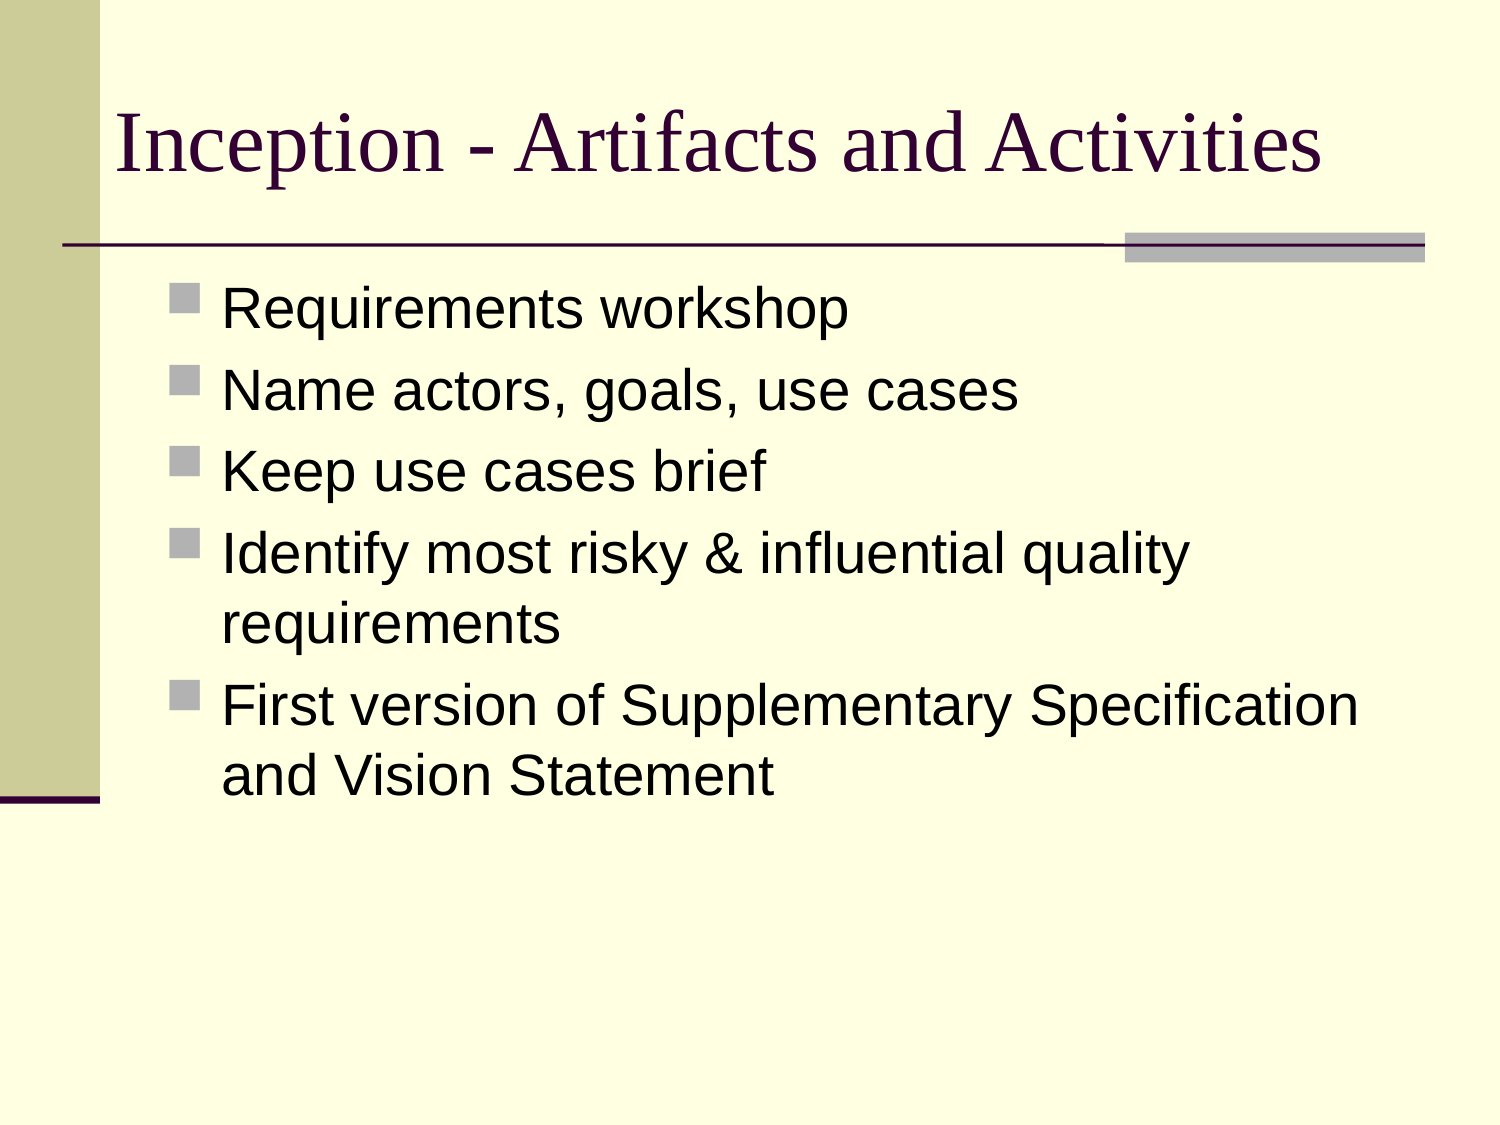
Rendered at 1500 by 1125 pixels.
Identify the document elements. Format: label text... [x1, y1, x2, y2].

list Requirements workshop Name actors, goals, use cases Keep use cases brief Identify most risky & influential quality requirements First version of Supplementary Specification and Vision Statement [149, 262, 1426, 1006]
title Inception - Artifacts and Activities [99, 37, 1424, 236]
